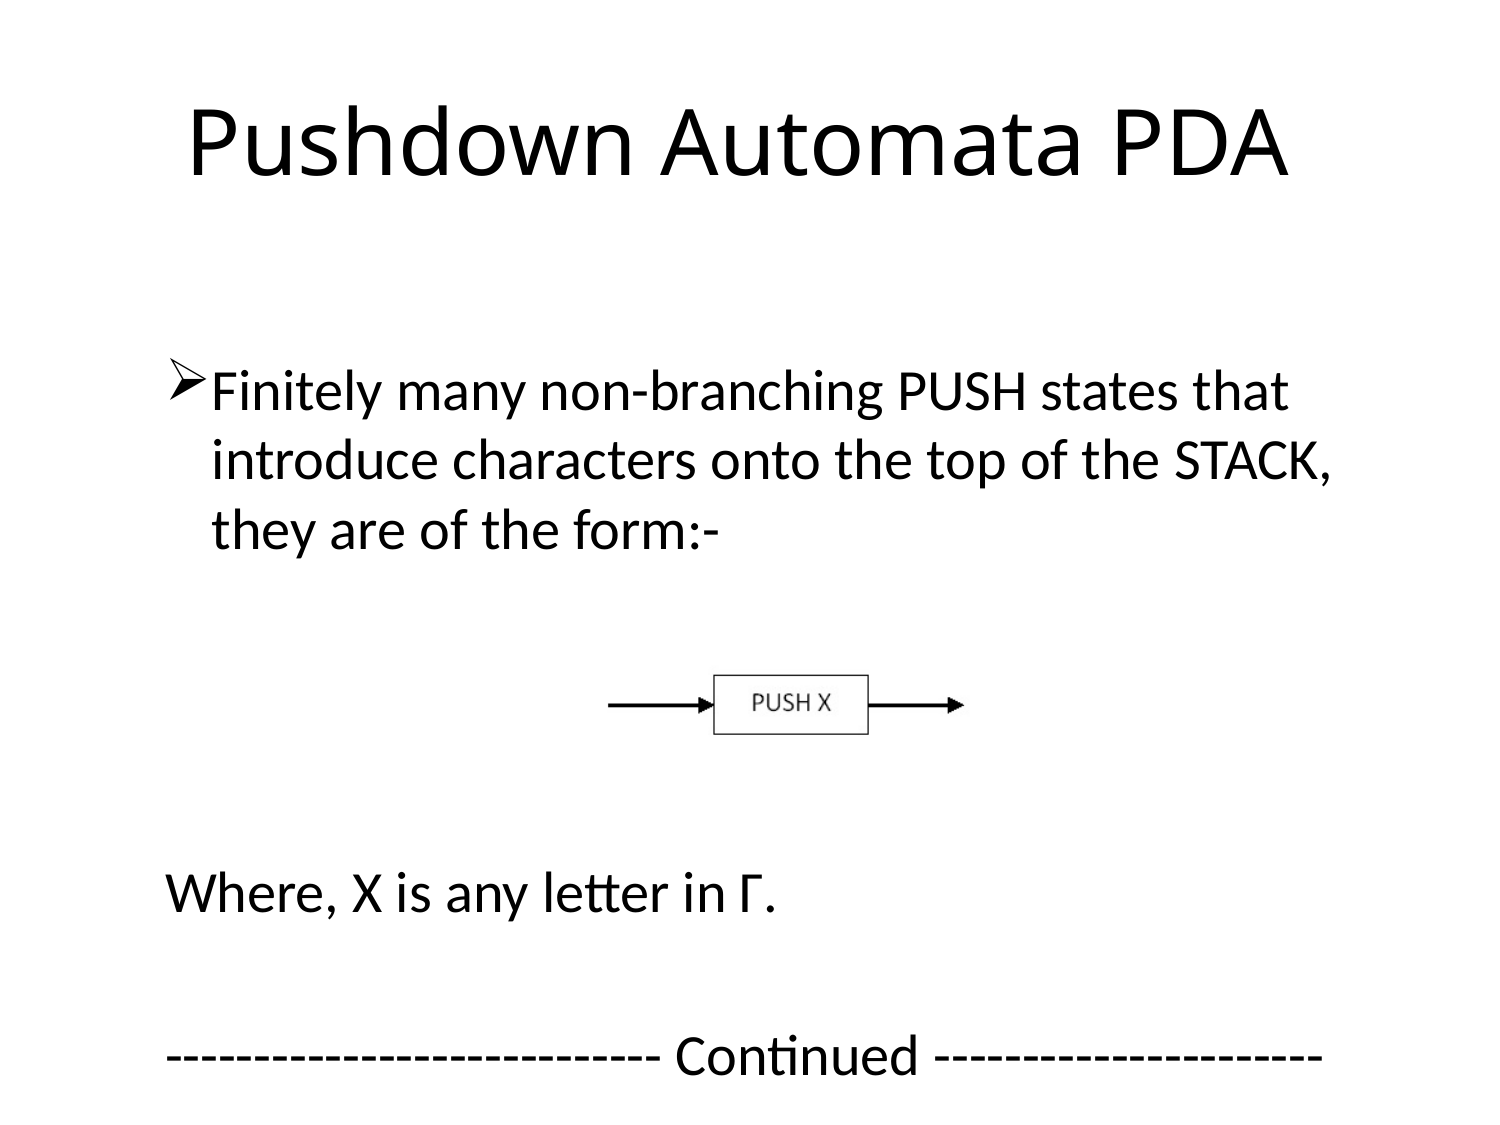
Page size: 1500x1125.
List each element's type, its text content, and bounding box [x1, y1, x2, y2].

list Finitely many non-branching PUSH states that introduce characters onto the top of the STACK, they are of the form:- Where, X is any letter in Γ. ---------------------------- Continued ---------------------- [75, 262, 1425, 1100]
picture [528, 626, 1013, 776]
title Pushdown Automata PDA [75, 45, 1425, 233]
